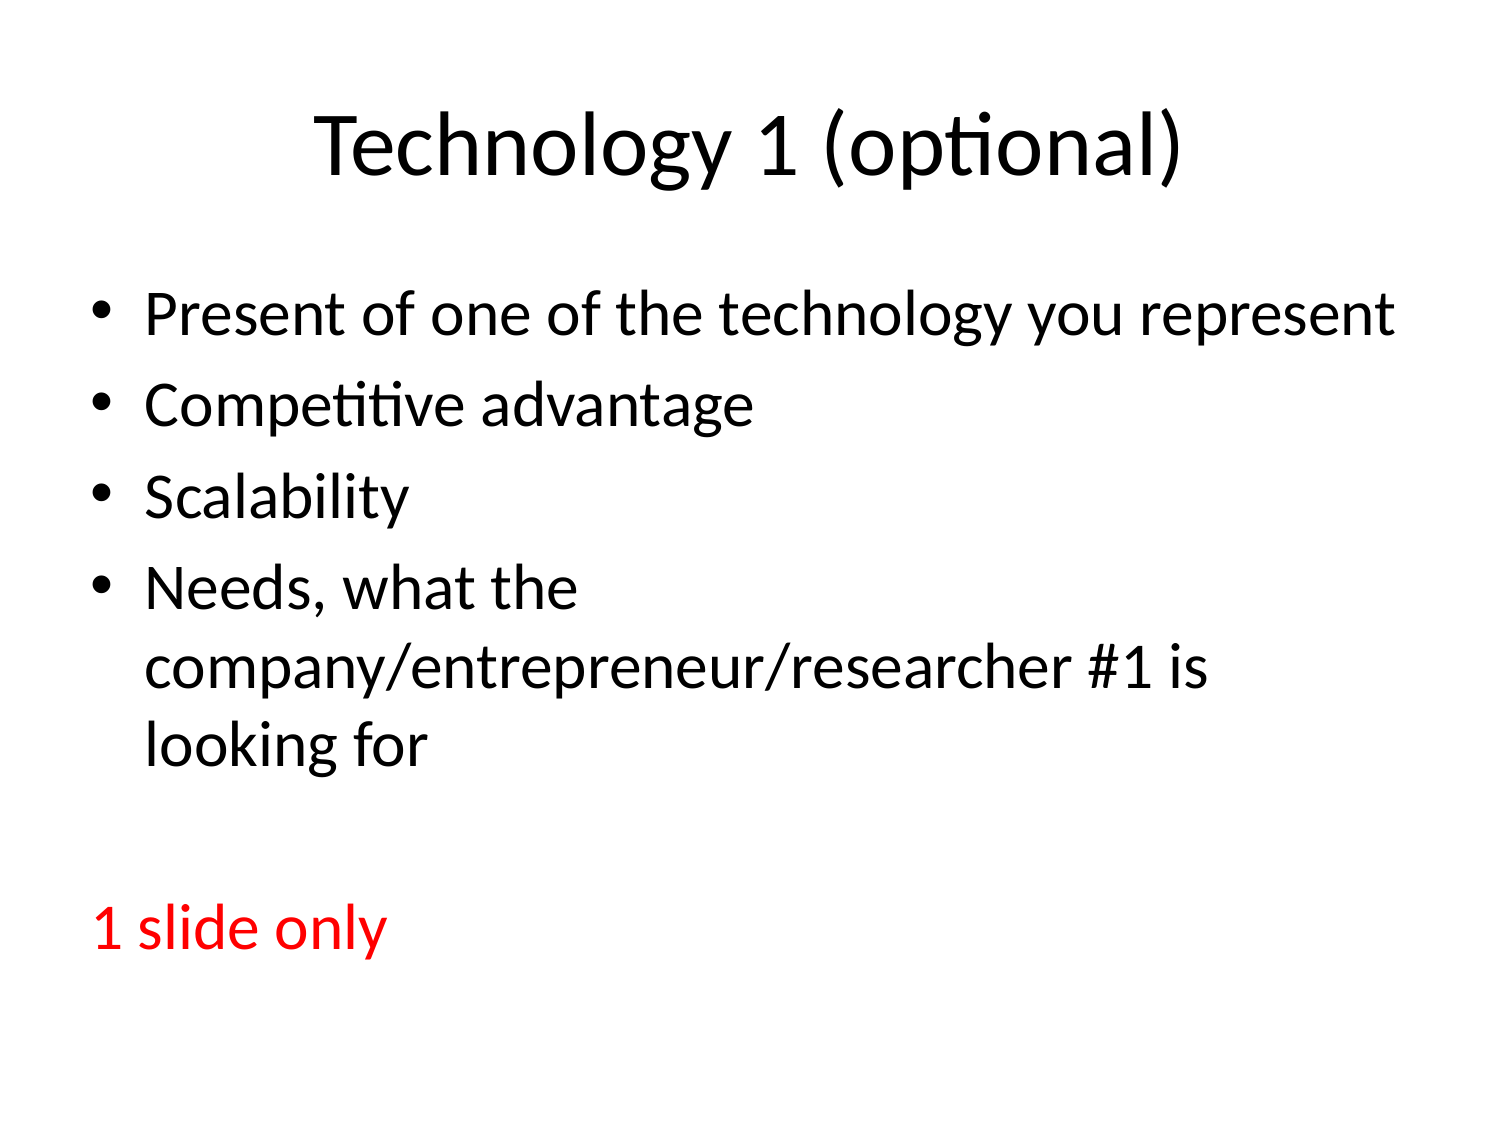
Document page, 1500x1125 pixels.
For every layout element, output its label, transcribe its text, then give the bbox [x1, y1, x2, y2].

list Present of one of the technology you represent Competitive advantage Scalability Needs, what the company/entrepreneur/researcher #1 is looking for 1 slide only [75, 262, 1425, 1005]
title Technology 1 (optional) [75, 45, 1425, 233]
